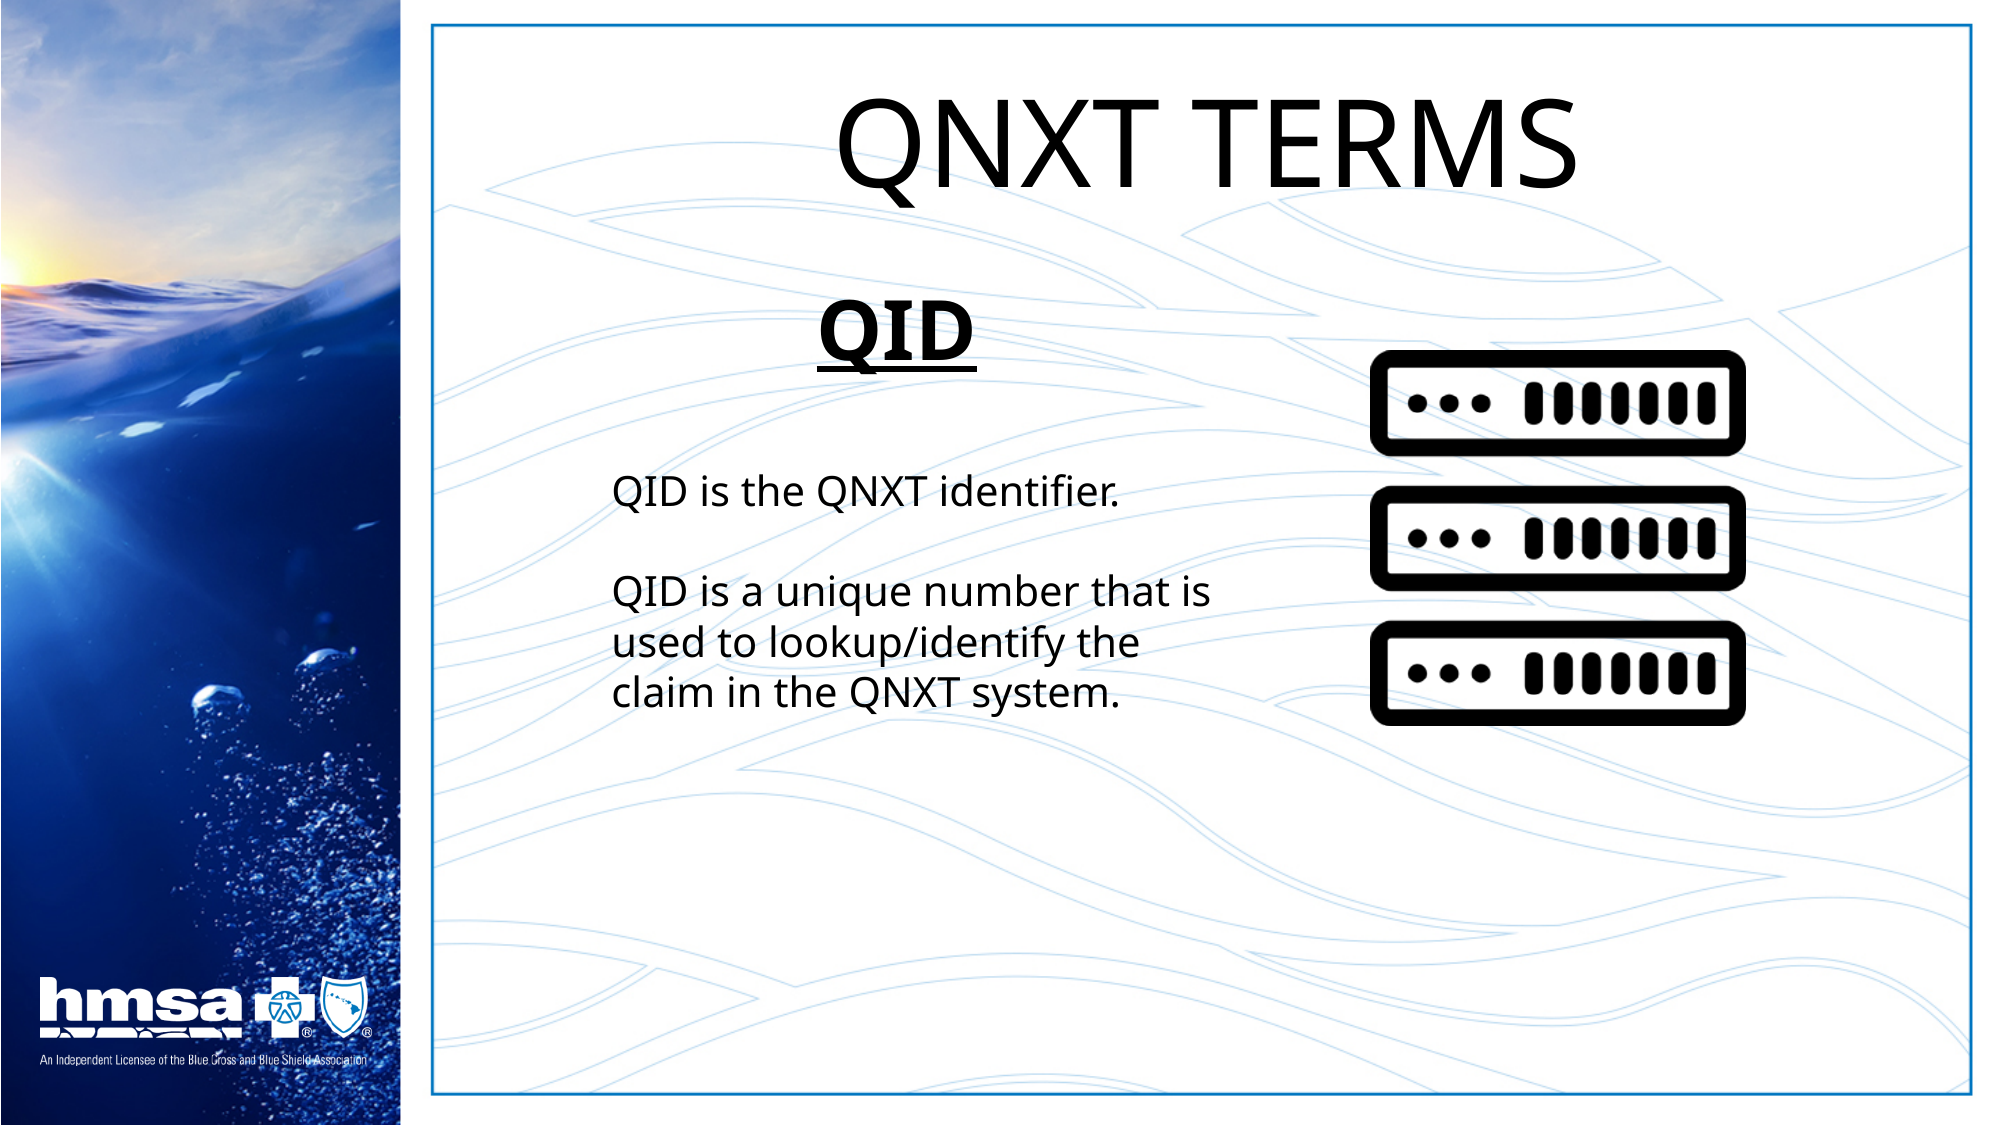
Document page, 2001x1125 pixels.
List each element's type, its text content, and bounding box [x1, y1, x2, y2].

text_box QID is the QNXT identifier. QID is a unique number that is used to lookup/identify the claim in the QNXT system. [596, 457, 1235, 723]
picture [1, 0, 1999, 1125]
list QID [559, 269, 1235, 432]
title QNXT TERMS [476, 45, 1939, 233]
